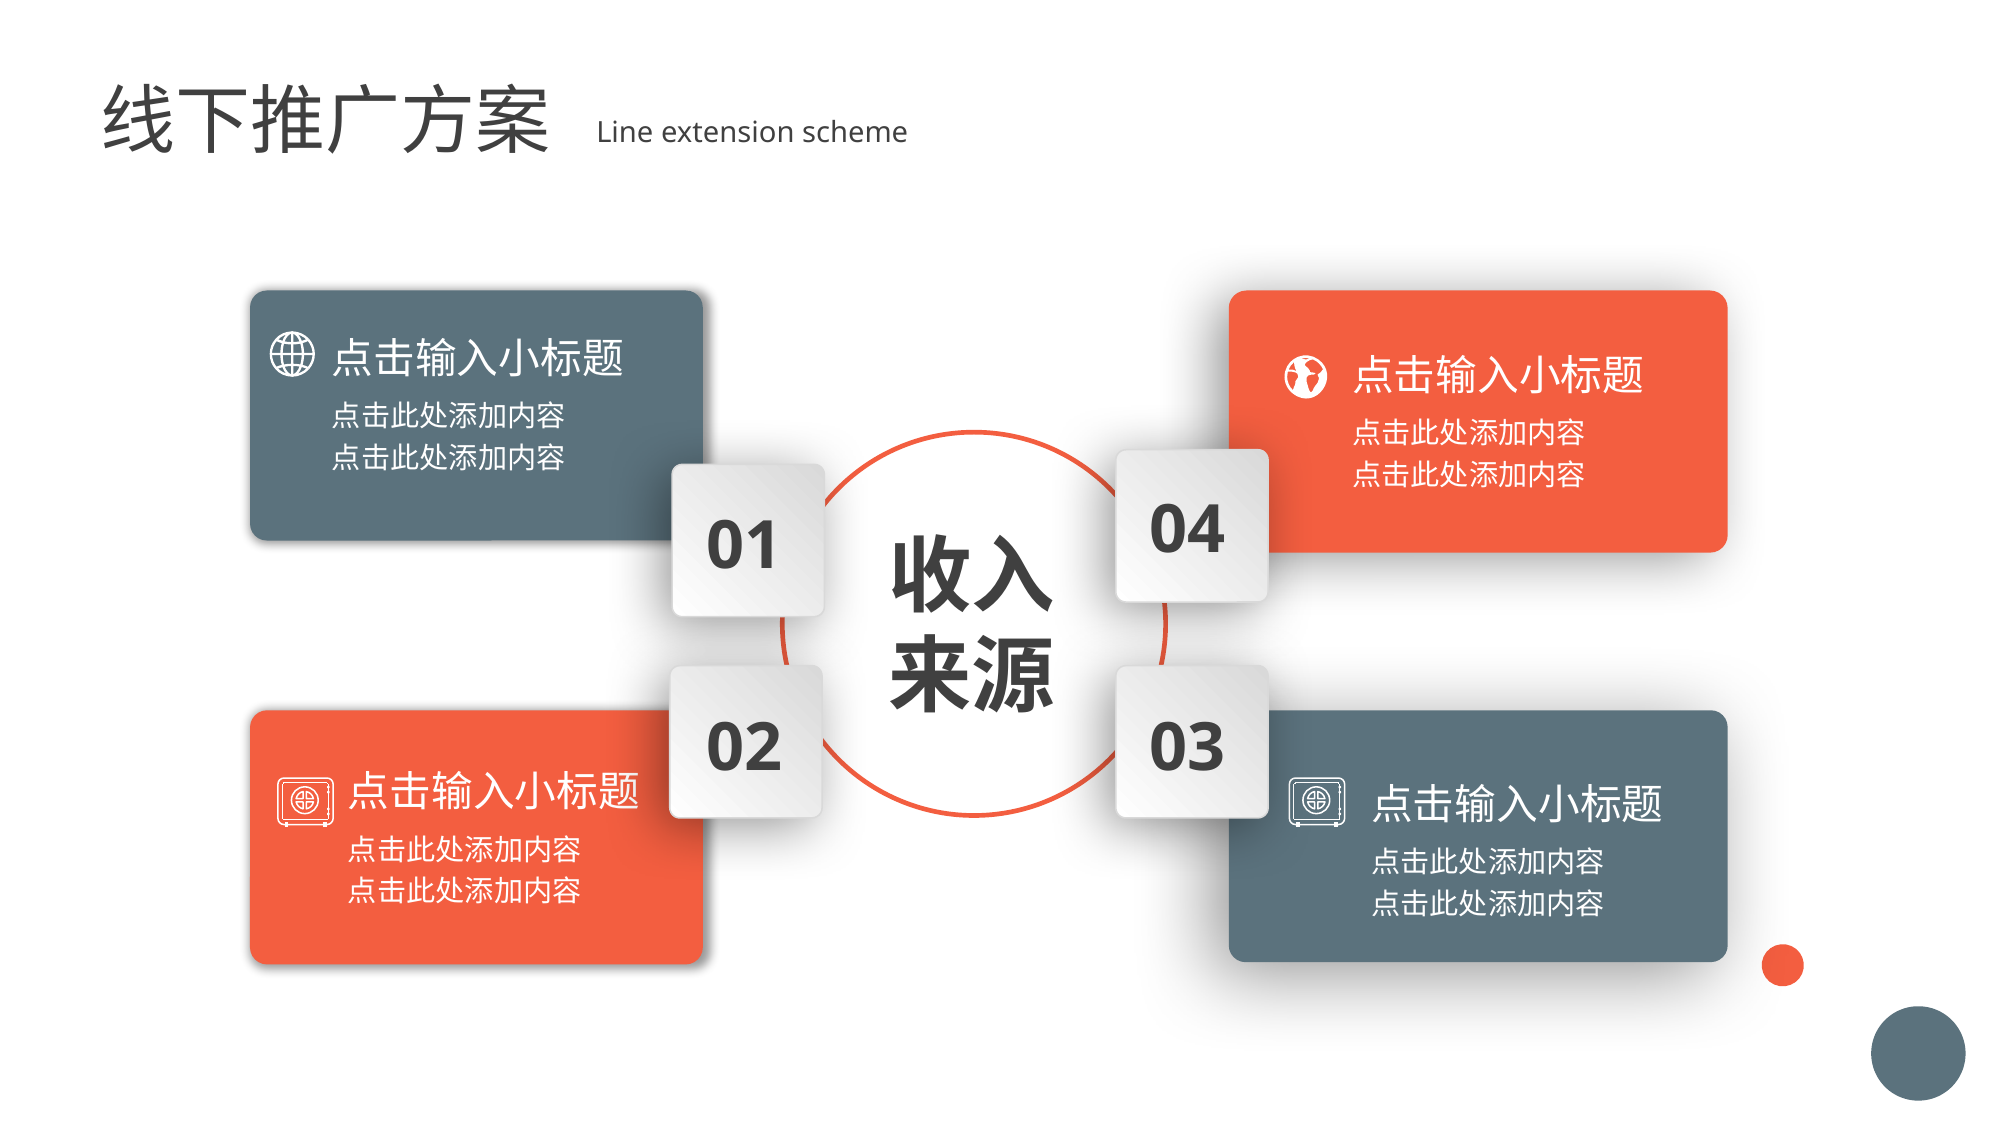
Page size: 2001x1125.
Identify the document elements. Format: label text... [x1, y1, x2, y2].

text_box 点击此处添加内容 点击此处添加内容 [333, 823, 684, 915]
text_box 点击输入小标题 [1337, 341, 1744, 406]
text_box [669, 665, 823, 818]
text_box 04 [1134, 477, 1241, 573]
text_box 01 [691, 494, 798, 590]
text_box [1115, 665, 1269, 818]
text_box [1228, 710, 1728, 963]
text_box [1760, 943, 1805, 988]
text_box [1870, 1005, 1967, 1102]
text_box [277, 778, 334, 827]
text_box [249, 710, 703, 965]
text_box 点击输入小标题 [1356, 770, 1763, 836]
text_box 点击此处添加内容 点击此处添加内容 [1337, 406, 1688, 499]
text_box 收入 来源 [873, 515, 1105, 730]
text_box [269, 331, 315, 377]
text_box 线下推广方案 [86, 65, 582, 171]
text_box 点击输入小标题 [333, 757, 628, 823]
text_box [1289, 778, 1345, 827]
text_box 03 [1134, 696, 1241, 792]
text_box 点击此处添加内容 点击此处添加内容 [317, 390, 668, 482]
text_box [1284, 355, 1328, 399]
text_box [1115, 449, 1269, 603]
text_box 点击输入小标题 [316, 324, 724, 390]
text_box [672, 464, 825, 617]
text_box 点击此处添加内容 点击此处添加内容 [1356, 836, 1707, 928]
text_box 02 [691, 696, 798, 792]
text_box [250, 290, 703, 541]
text_box [1228, 290, 1728, 553]
text_box [835, 431, 1075, 817]
text_box Line extension scheme [581, 105, 977, 156]
